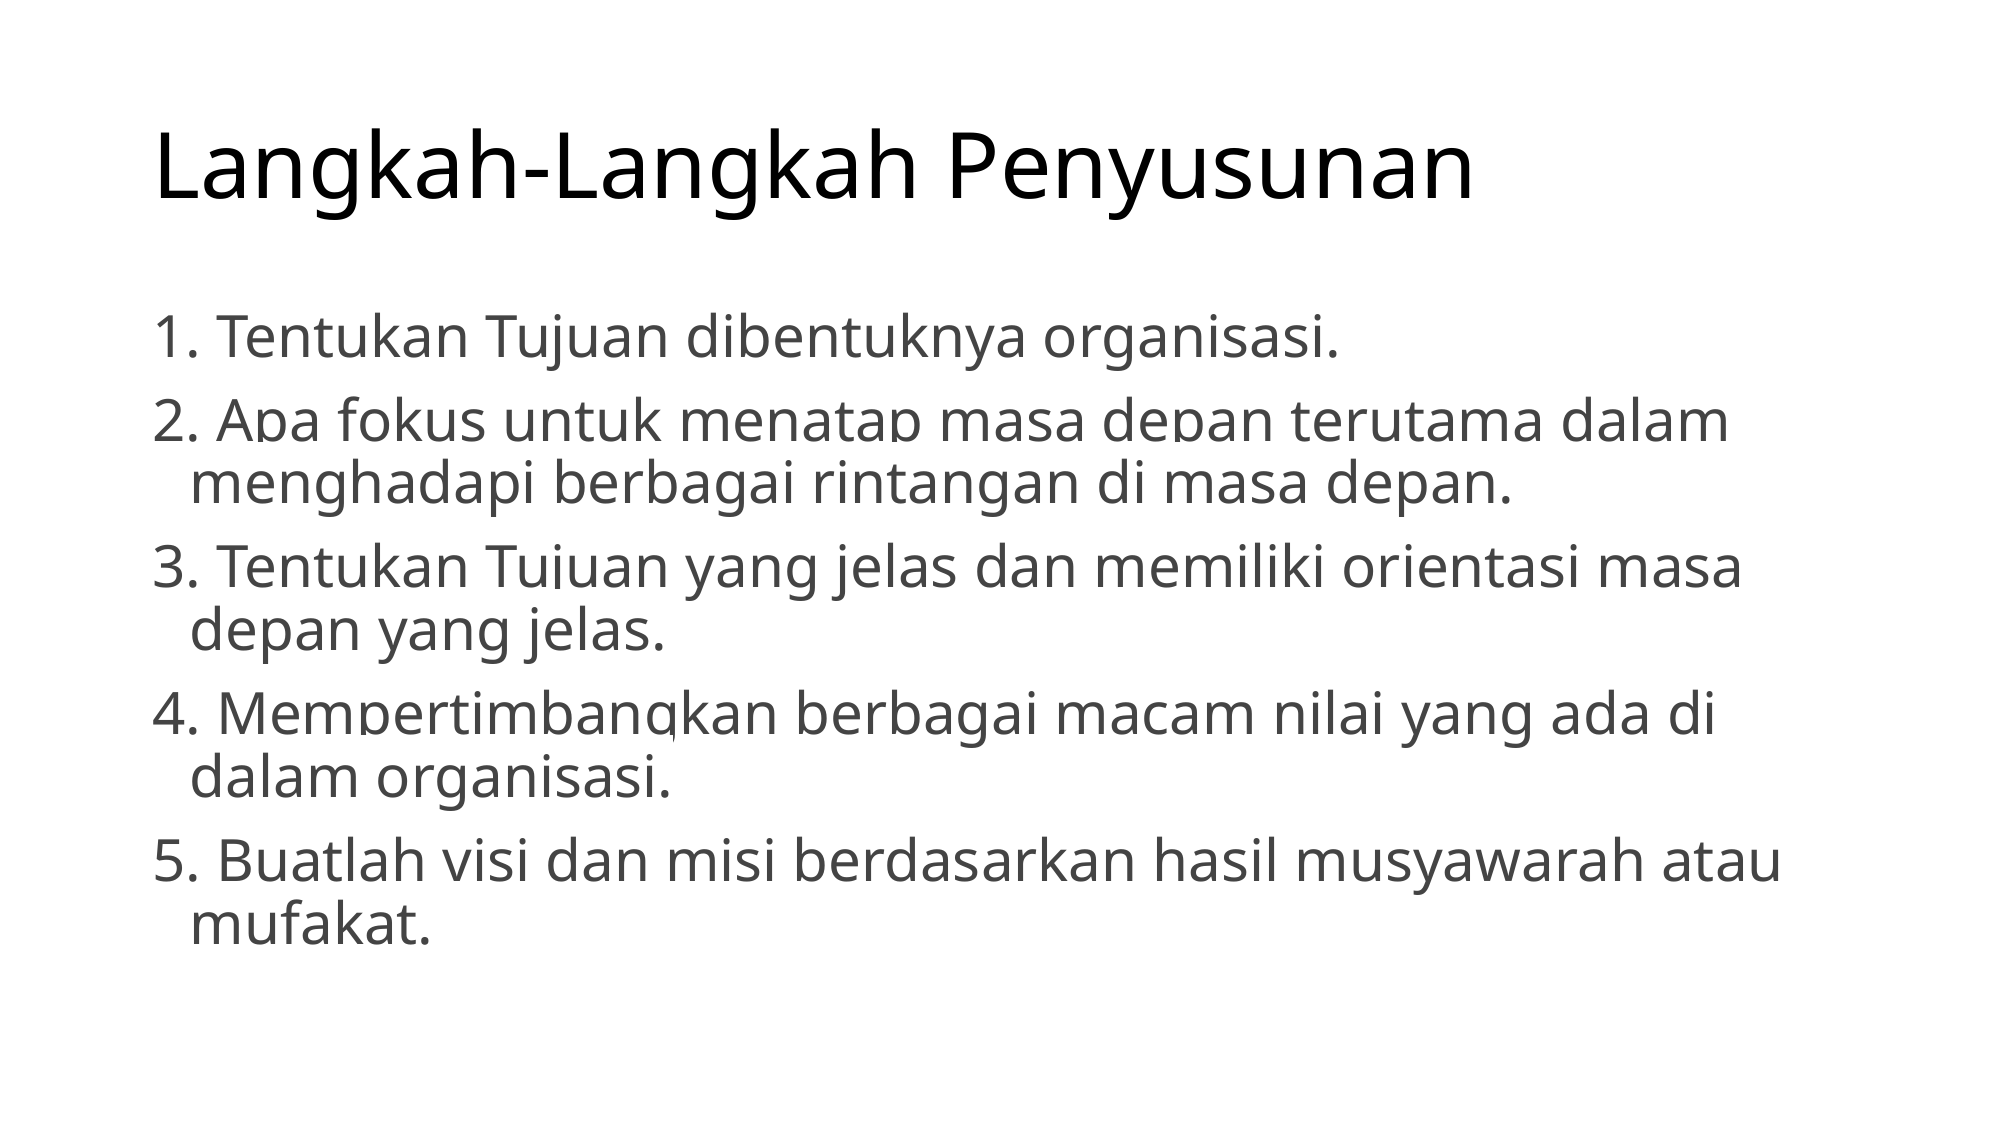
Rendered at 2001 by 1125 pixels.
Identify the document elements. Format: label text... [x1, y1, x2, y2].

list Tentukan Tujuan dibentuknya organisasi. Apa fokus untuk menatap masa depan terutama dalam menghadapi berbagai rintangan di masa depan. Tentukan Tujuan yang jelas dan memiliki orientasi masa depan yang jelas. Mempertimbangkan berbagai macam nilai yang ada di dalam organisasi. Buatlah visi dan misi berdasarkan hasil musyawarah atau mufakat. [137, 299, 1863, 1014]
title Langkah-Langkah Penyusunan [137, 59, 1863, 278]
